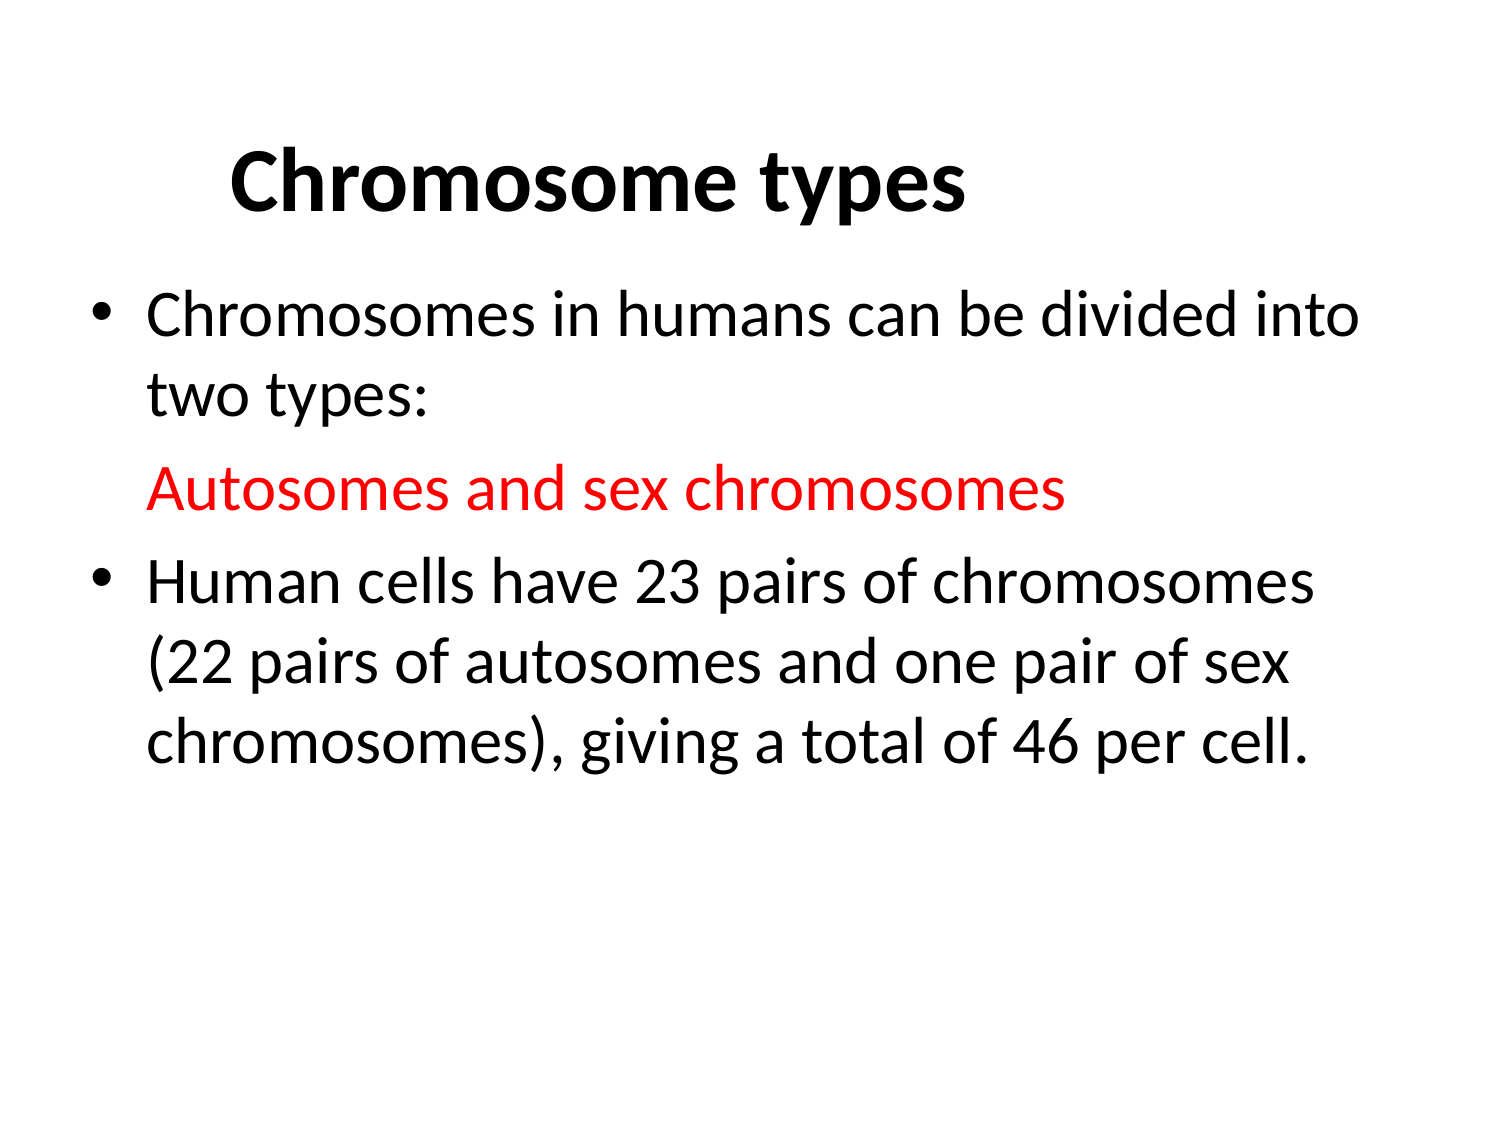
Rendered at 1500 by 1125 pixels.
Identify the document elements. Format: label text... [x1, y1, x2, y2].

list Chromosomes in humans can be divided into two types: Autosomes and sex chromosomes Human cells have 23 pairs of chromosomes (22 pairs of autosomes and one pair of sex chromosomes), giving a total of 46 per cell. [75, 262, 1425, 1005]
text_box Chromosome types [215, 112, 983, 238]
